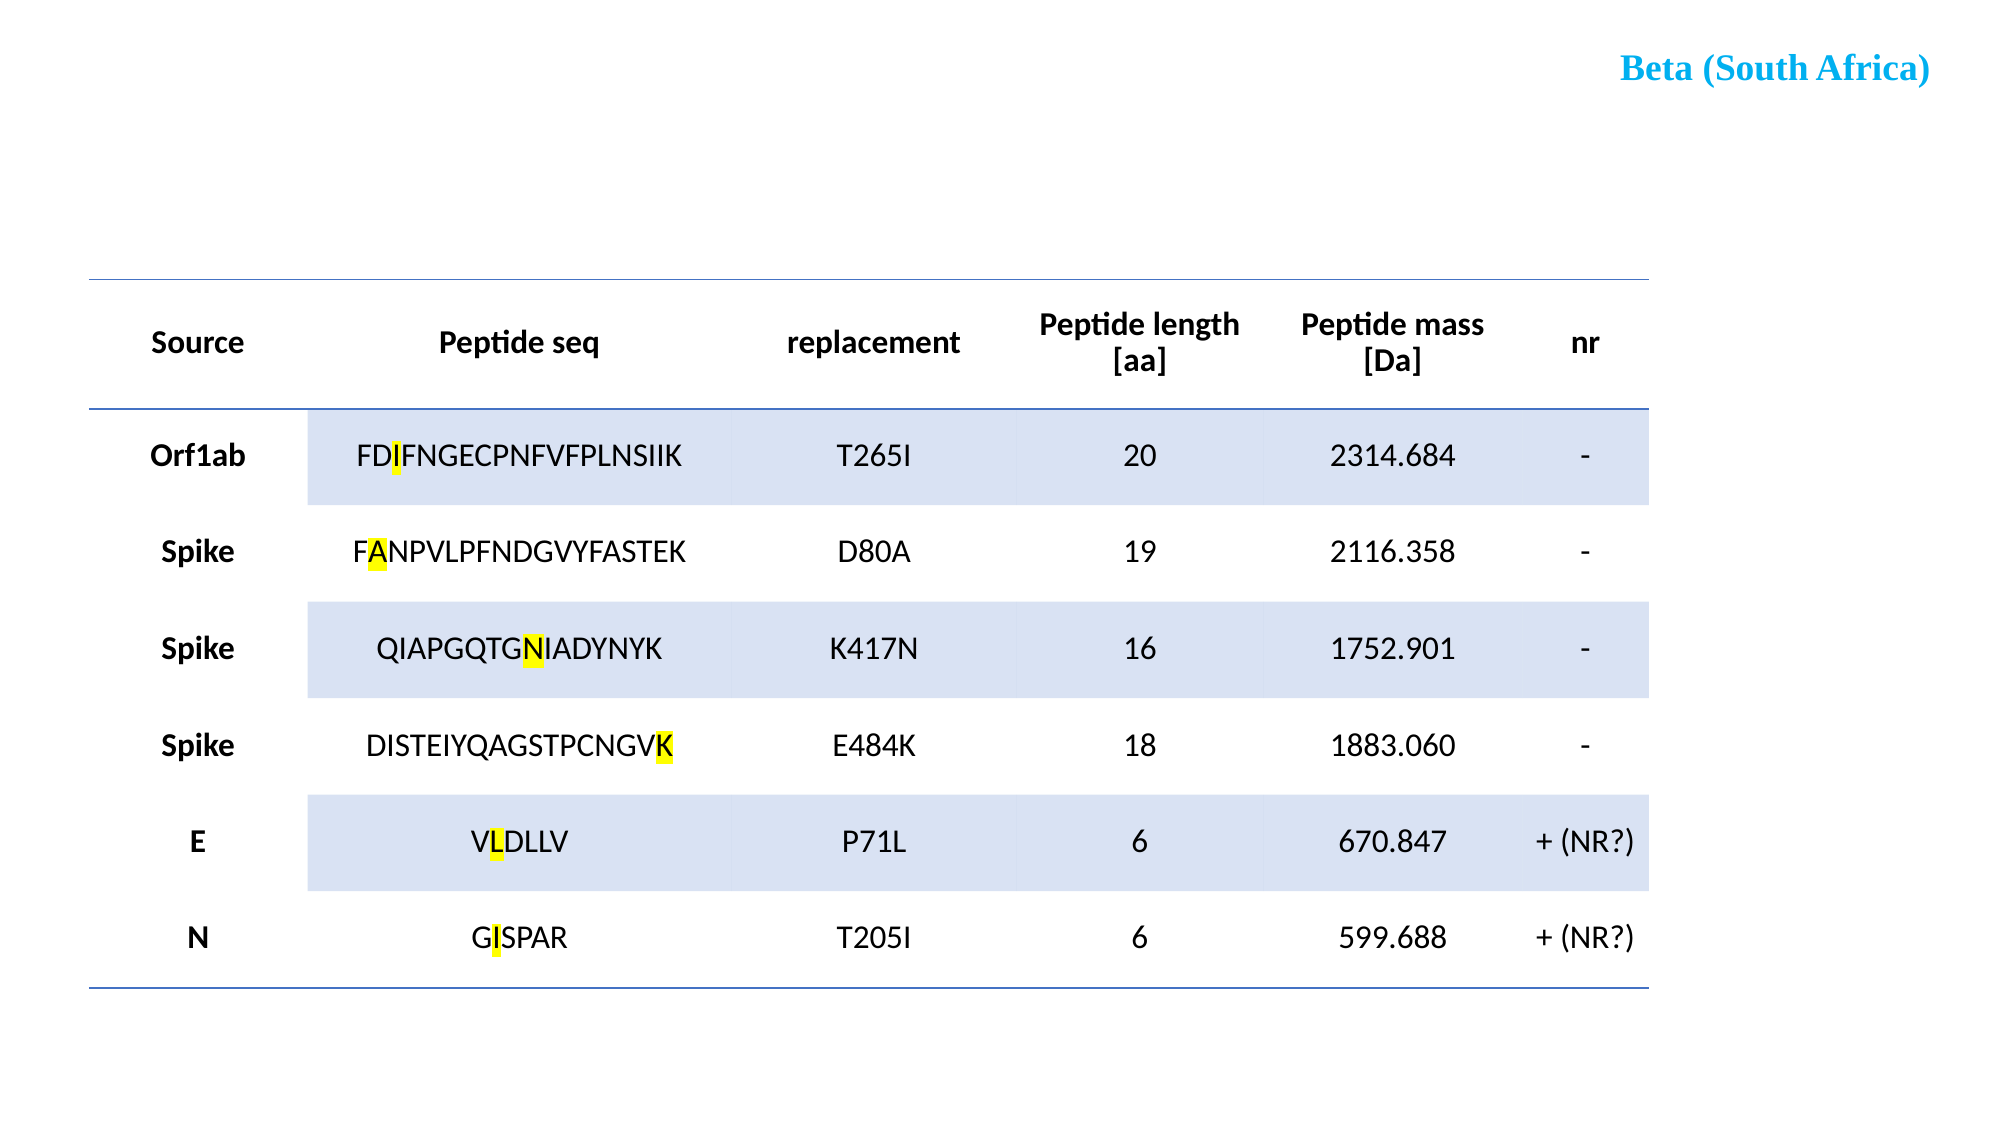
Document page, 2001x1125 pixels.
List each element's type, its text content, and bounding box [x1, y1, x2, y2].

table_cell 670.847 [1263, 795, 1522, 891]
table_cell Spike [89, 602, 308, 698]
table_cell 19 [1017, 505, 1263, 602]
table_cell - [1522, 602, 1649, 698]
table_cell 2314.684 [1263, 410, 1522, 505]
table_cell VLDLLV [308, 795, 732, 891]
table_cell + (NR?) [1522, 891, 1649, 987]
table_cell 6 [1017, 795, 1263, 891]
table_cell E484K [732, 698, 1017, 795]
table_cell N [89, 891, 308, 987]
table_cell 16 [1017, 602, 1263, 698]
table_header Source [89, 280, 308, 408]
table_cell Orf1ab [89, 410, 308, 505]
table_cell P71L [732, 795, 1017, 891]
table_cell DISTEIYQAGSTPCNGVK [308, 698, 732, 795]
table_header Peptide seq [308, 280, 732, 408]
table_header Peptide length [aa] [1017, 280, 1263, 408]
table_header Peptide mass [Da] [1263, 280, 1522, 408]
table_cell 1883.060 [1263, 698, 1522, 795]
table_cell + (NR?) [1522, 795, 1649, 891]
table_cell T265I [732, 410, 1017, 505]
table_cell 1752.901 [1263, 602, 1522, 698]
table_header replacement [732, 280, 1017, 408]
table_cell T205I [732, 891, 1017, 987]
table_header nr [1522, 280, 1649, 408]
table_cell Spike [89, 698, 308, 795]
table_cell QIAPGQTGNIADYNYK [308, 602, 732, 698]
table_cell - [1522, 698, 1649, 795]
table_cell D80A [732, 505, 1017, 602]
table_cell Spike [89, 505, 308, 602]
table_cell 18 [1017, 698, 1263, 795]
table_cell GISPAR [308, 891, 732, 987]
table_cell 20 [1017, 410, 1263, 505]
text_box Beta (South Africa) [1605, 35, 1956, 96]
table_cell E [89, 795, 308, 891]
table_cell 599.688 [1263, 891, 1522, 987]
table_cell 6 [1017, 891, 1263, 987]
table_cell 2116.358 [1263, 505, 1522, 602]
table_cell - [1522, 410, 1649, 505]
table_cell FDIFNGECPNFVFPLNSIIK [308, 410, 732, 505]
table_cell K417N [732, 602, 1017, 698]
table_cell FANPVLPFNDGVYFASTEK [308, 505, 732, 602]
table_cell - [1522, 505, 1649, 602]
